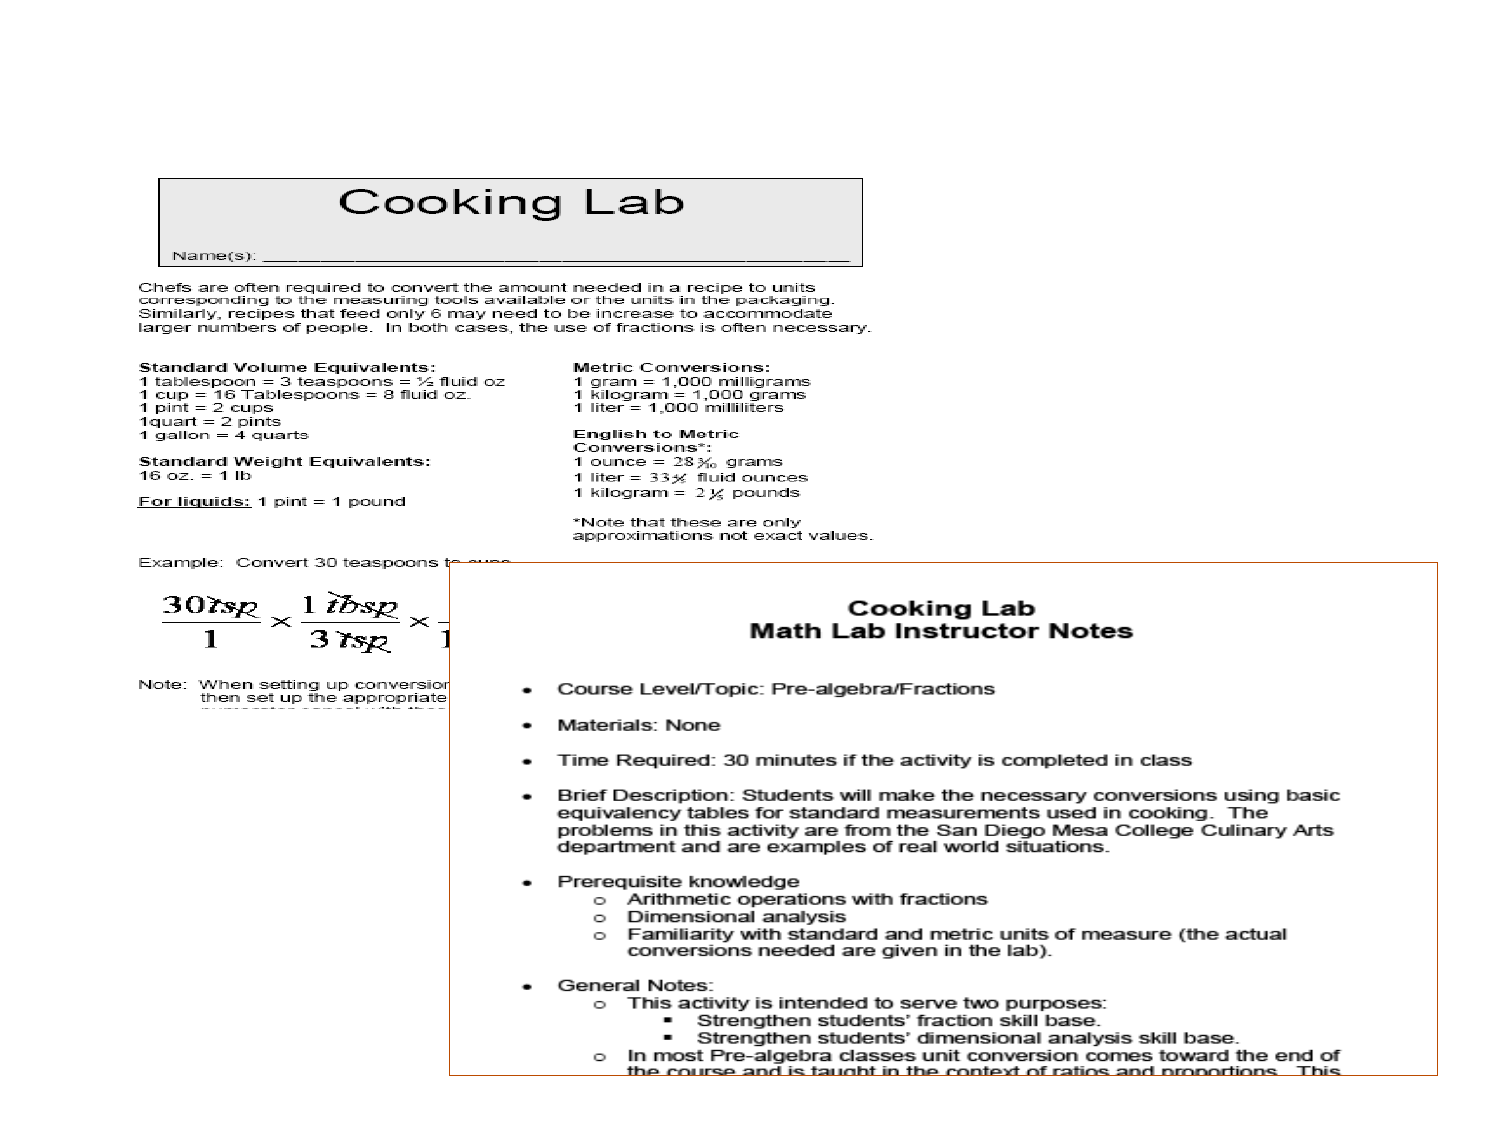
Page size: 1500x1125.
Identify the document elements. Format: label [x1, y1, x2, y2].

picture [37, 162, 1438, 1076]
